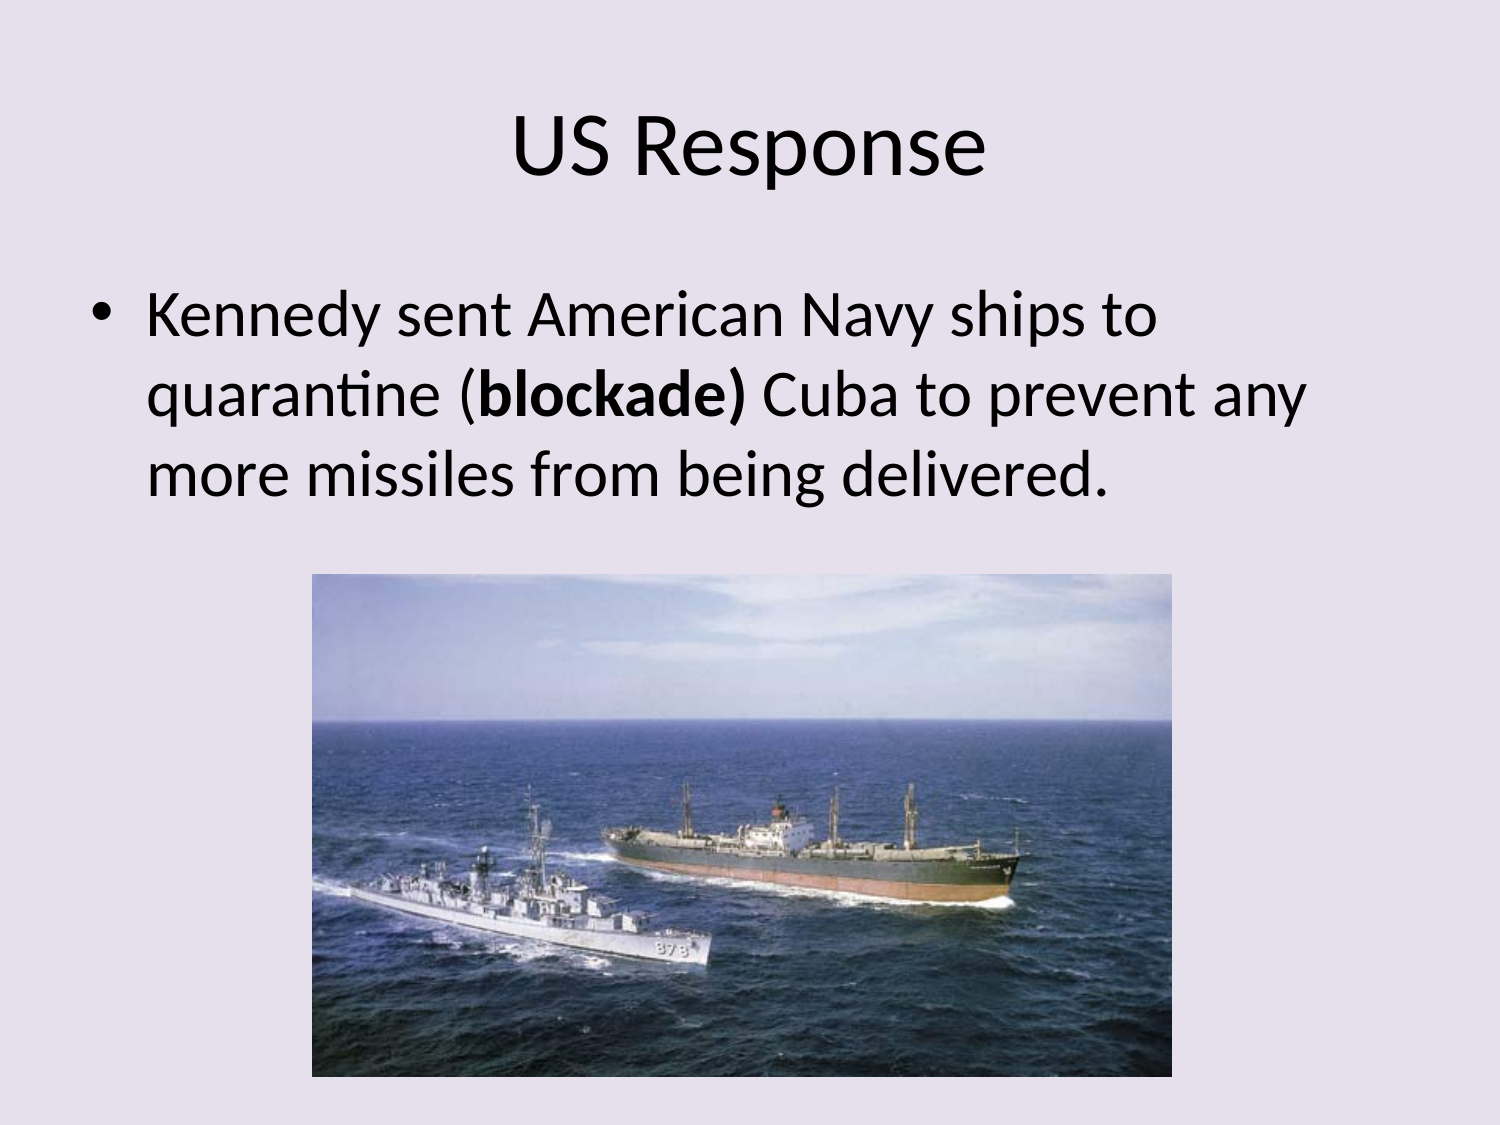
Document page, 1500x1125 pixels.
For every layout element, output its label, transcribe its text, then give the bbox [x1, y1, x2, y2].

list Kennedy sent American Navy ships to quarantine (blockade) Cuba to prevent any more missiles from being delivered. [75, 262, 1425, 1005]
picture [312, 574, 1173, 1077]
title US Response [75, 45, 1425, 233]
